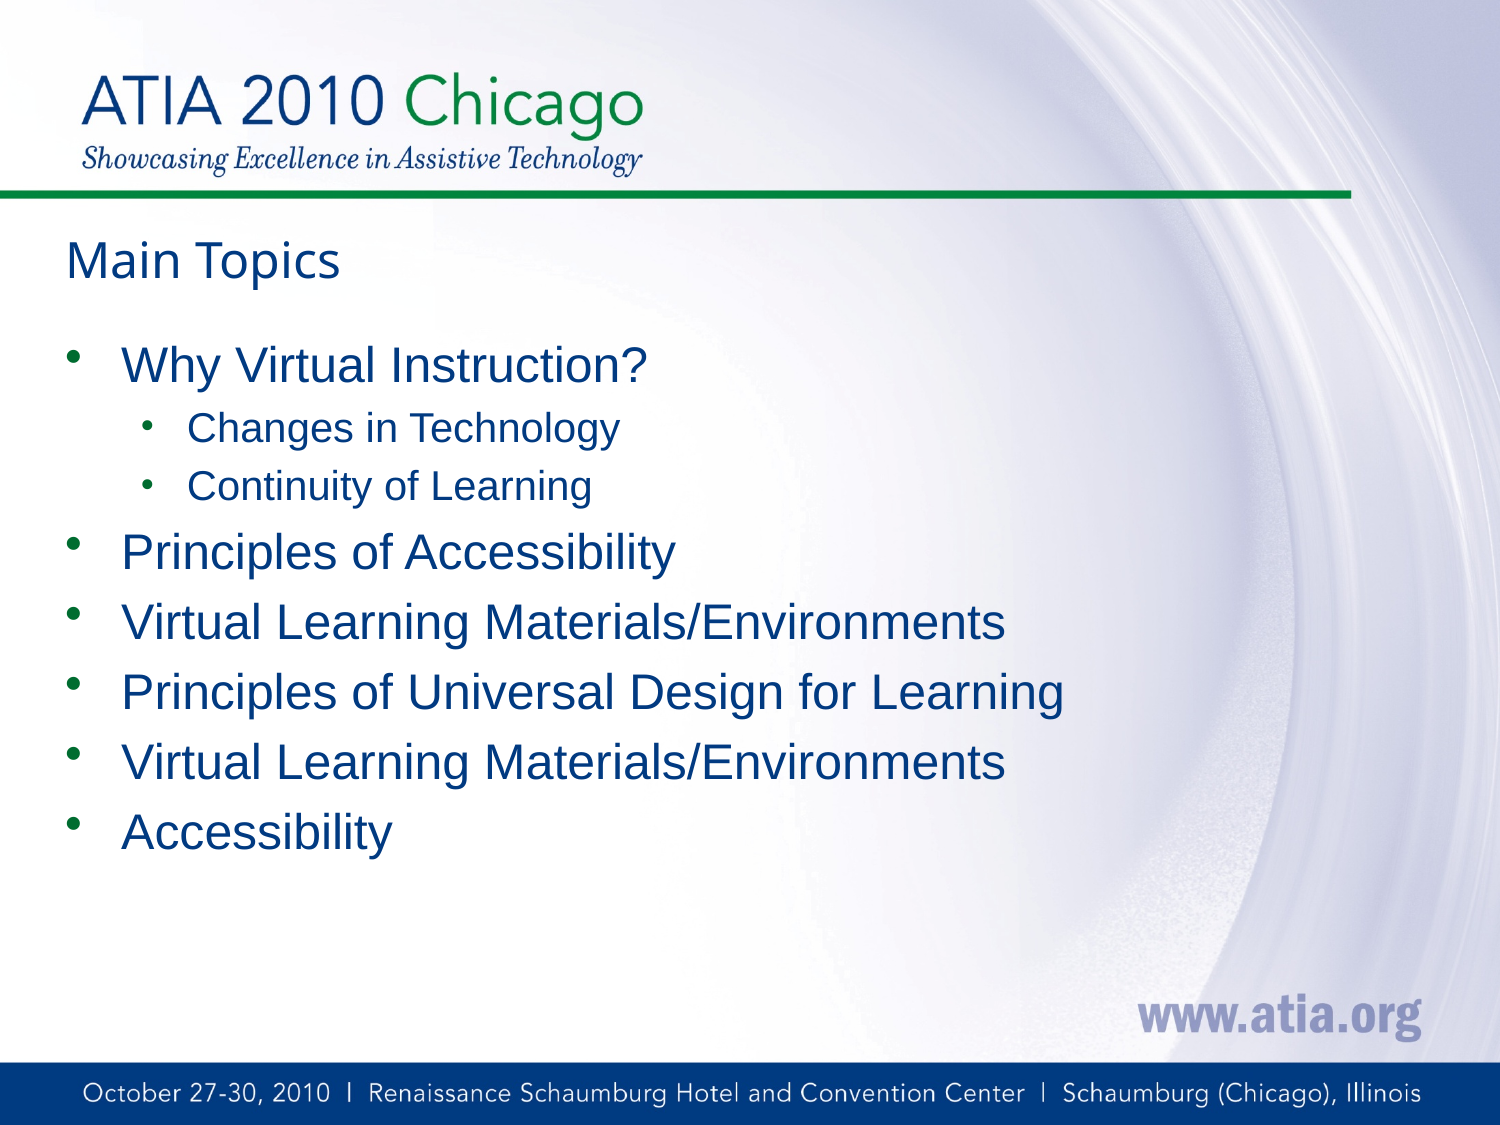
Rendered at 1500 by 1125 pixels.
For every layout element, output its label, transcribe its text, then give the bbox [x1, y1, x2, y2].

title Main Topics [49, 212, 1238, 313]
list Why Virtual Instruction? Changes in Technology Continuity of Learning Principles of Accessibility Virtual Learning Materials/Environments Principles of Universal Design for Learning Virtual Learning Materials/Environments Accessibility [49, 324, 1313, 1001]
picture [0, 0, 1500, 1125]
